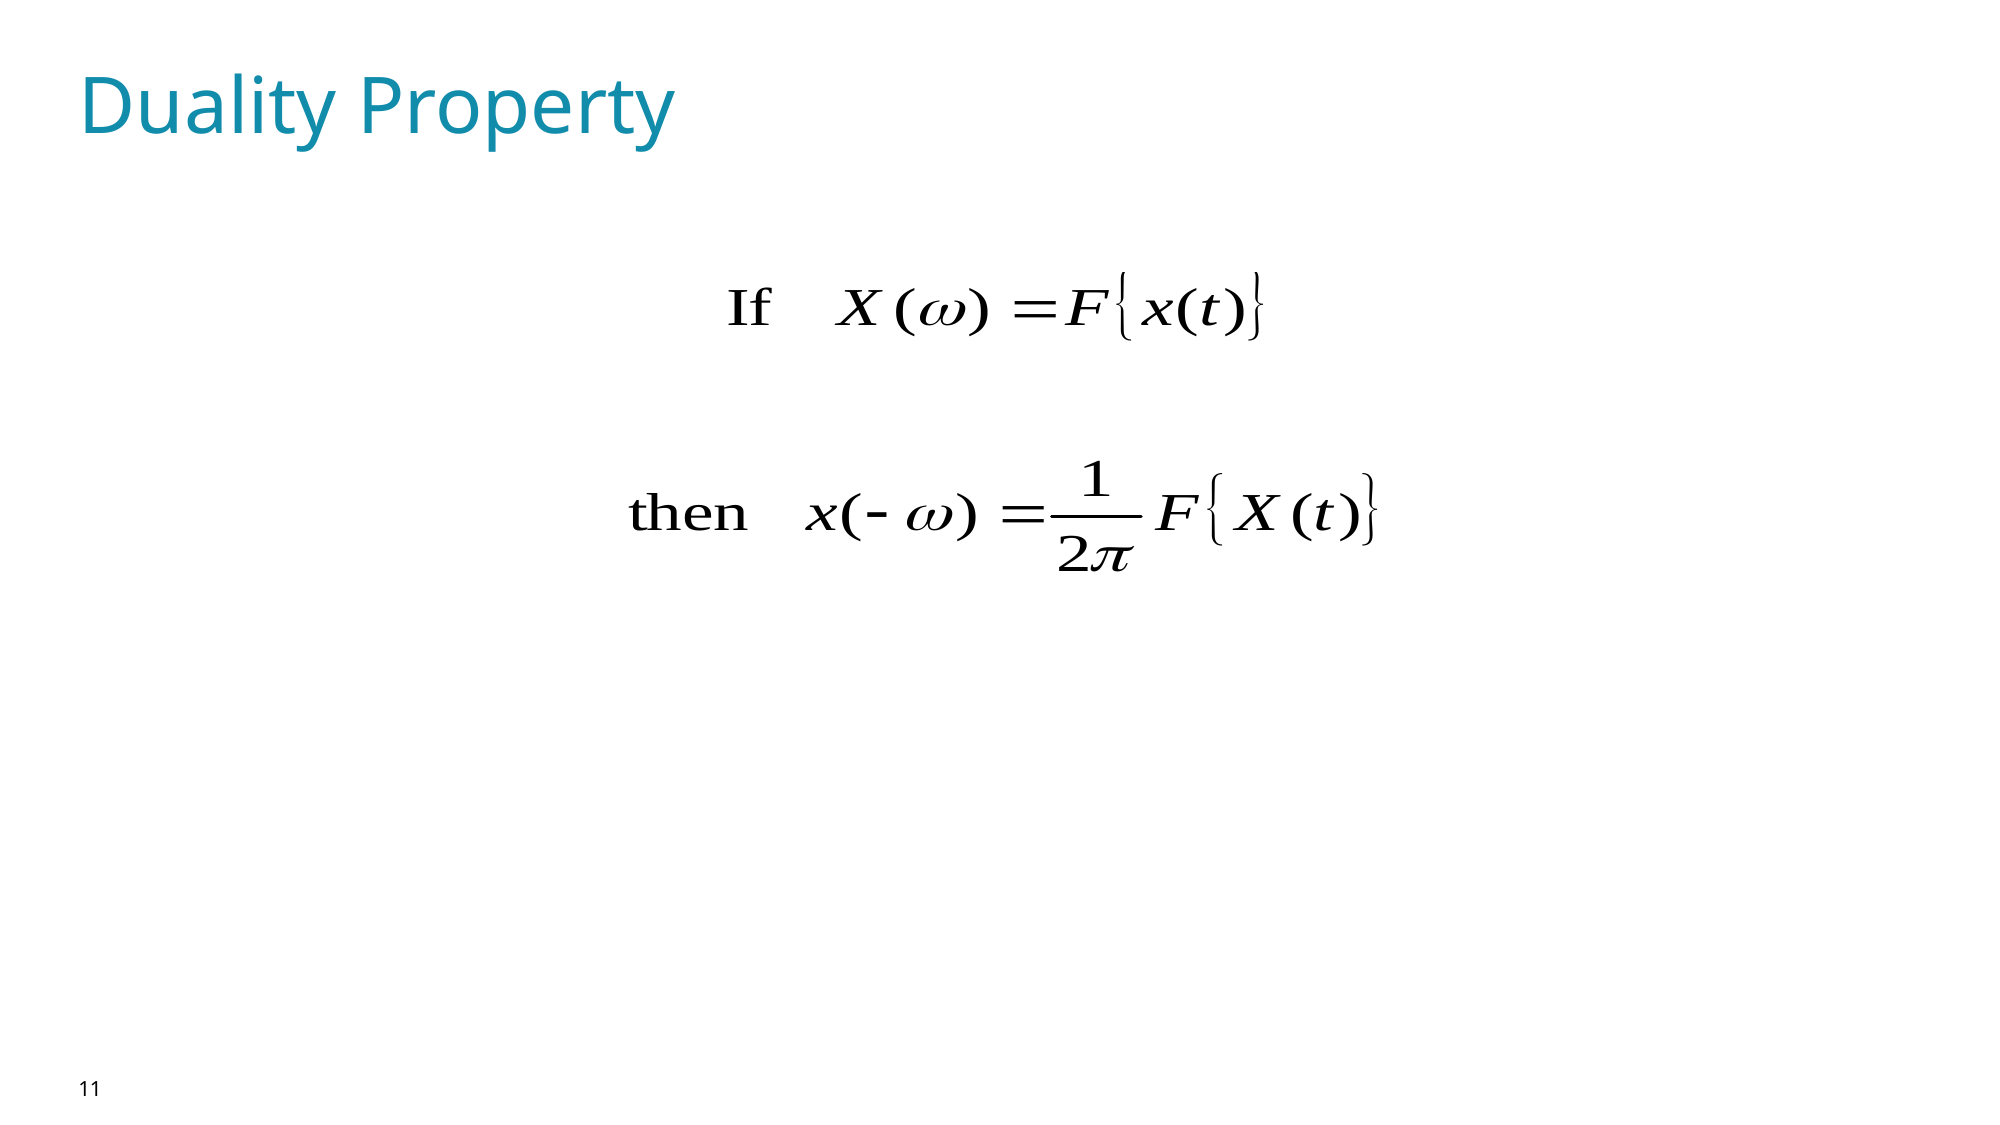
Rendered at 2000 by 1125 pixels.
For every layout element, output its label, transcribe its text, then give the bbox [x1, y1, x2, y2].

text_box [616, 445, 1399, 584]
title Duality Property [78, 55, 1910, 150]
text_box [715, 272, 1279, 349]
